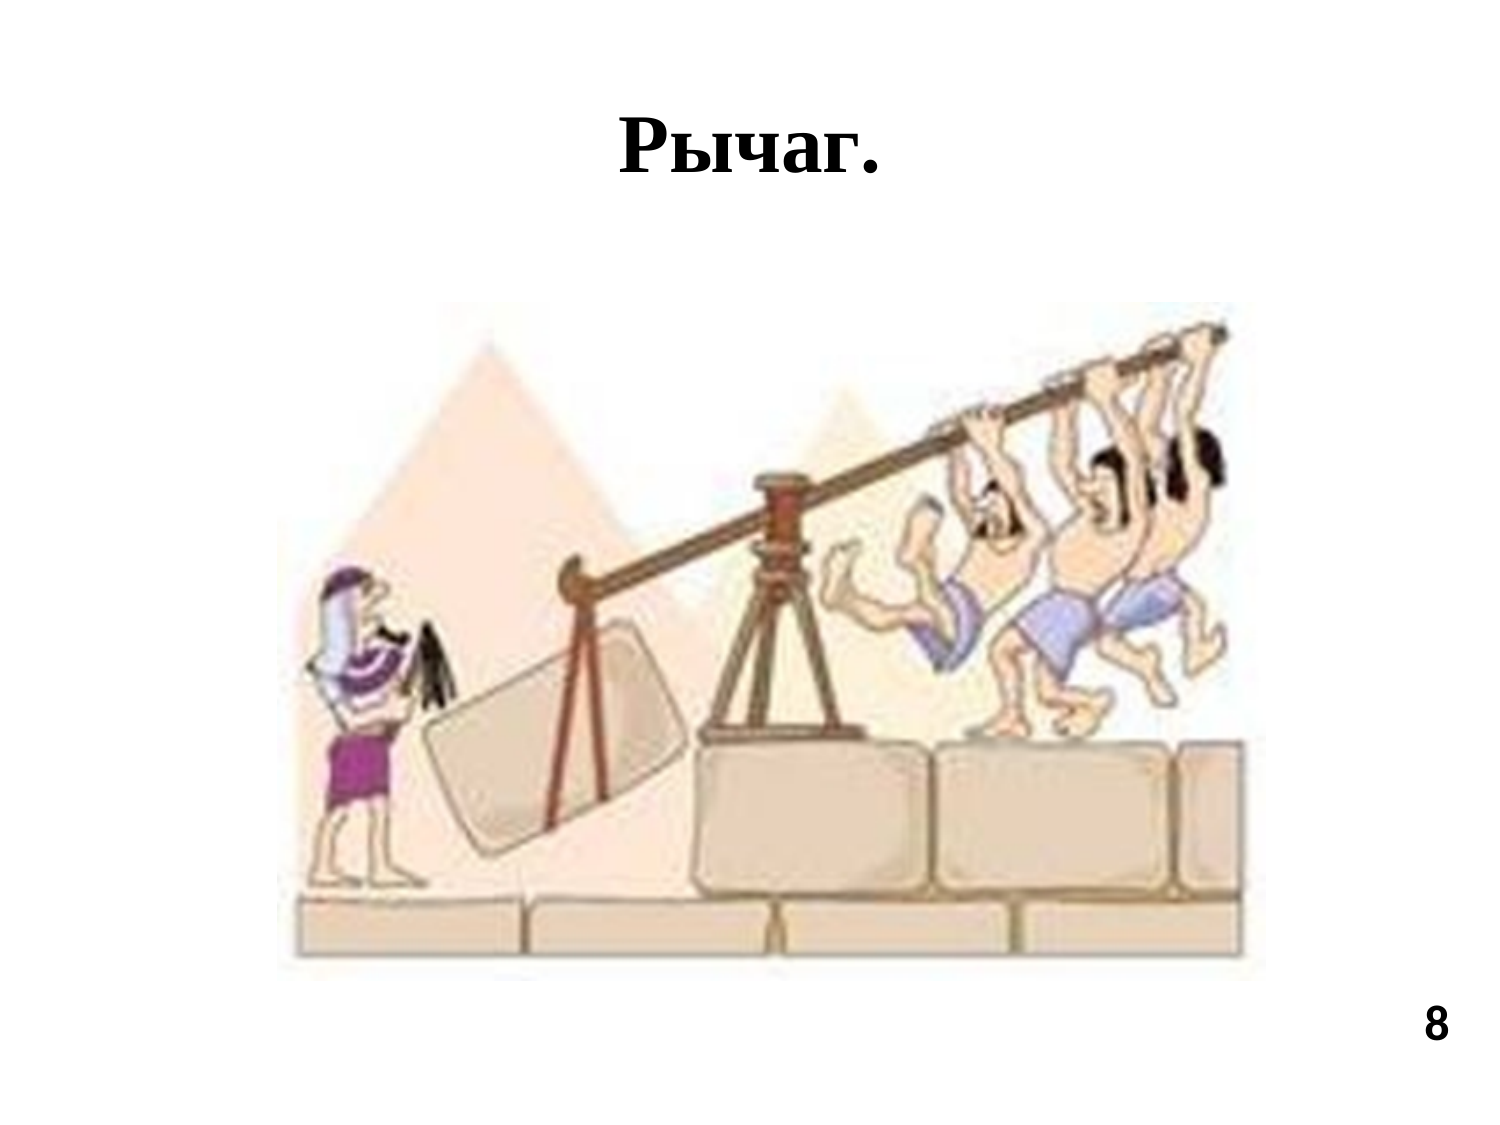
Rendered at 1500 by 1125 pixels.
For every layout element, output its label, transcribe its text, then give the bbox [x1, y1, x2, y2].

title Рычаг. [75, 45, 1425, 233]
text_box 8 [1409, 982, 1465, 1058]
picture [277, 302, 1266, 981]
